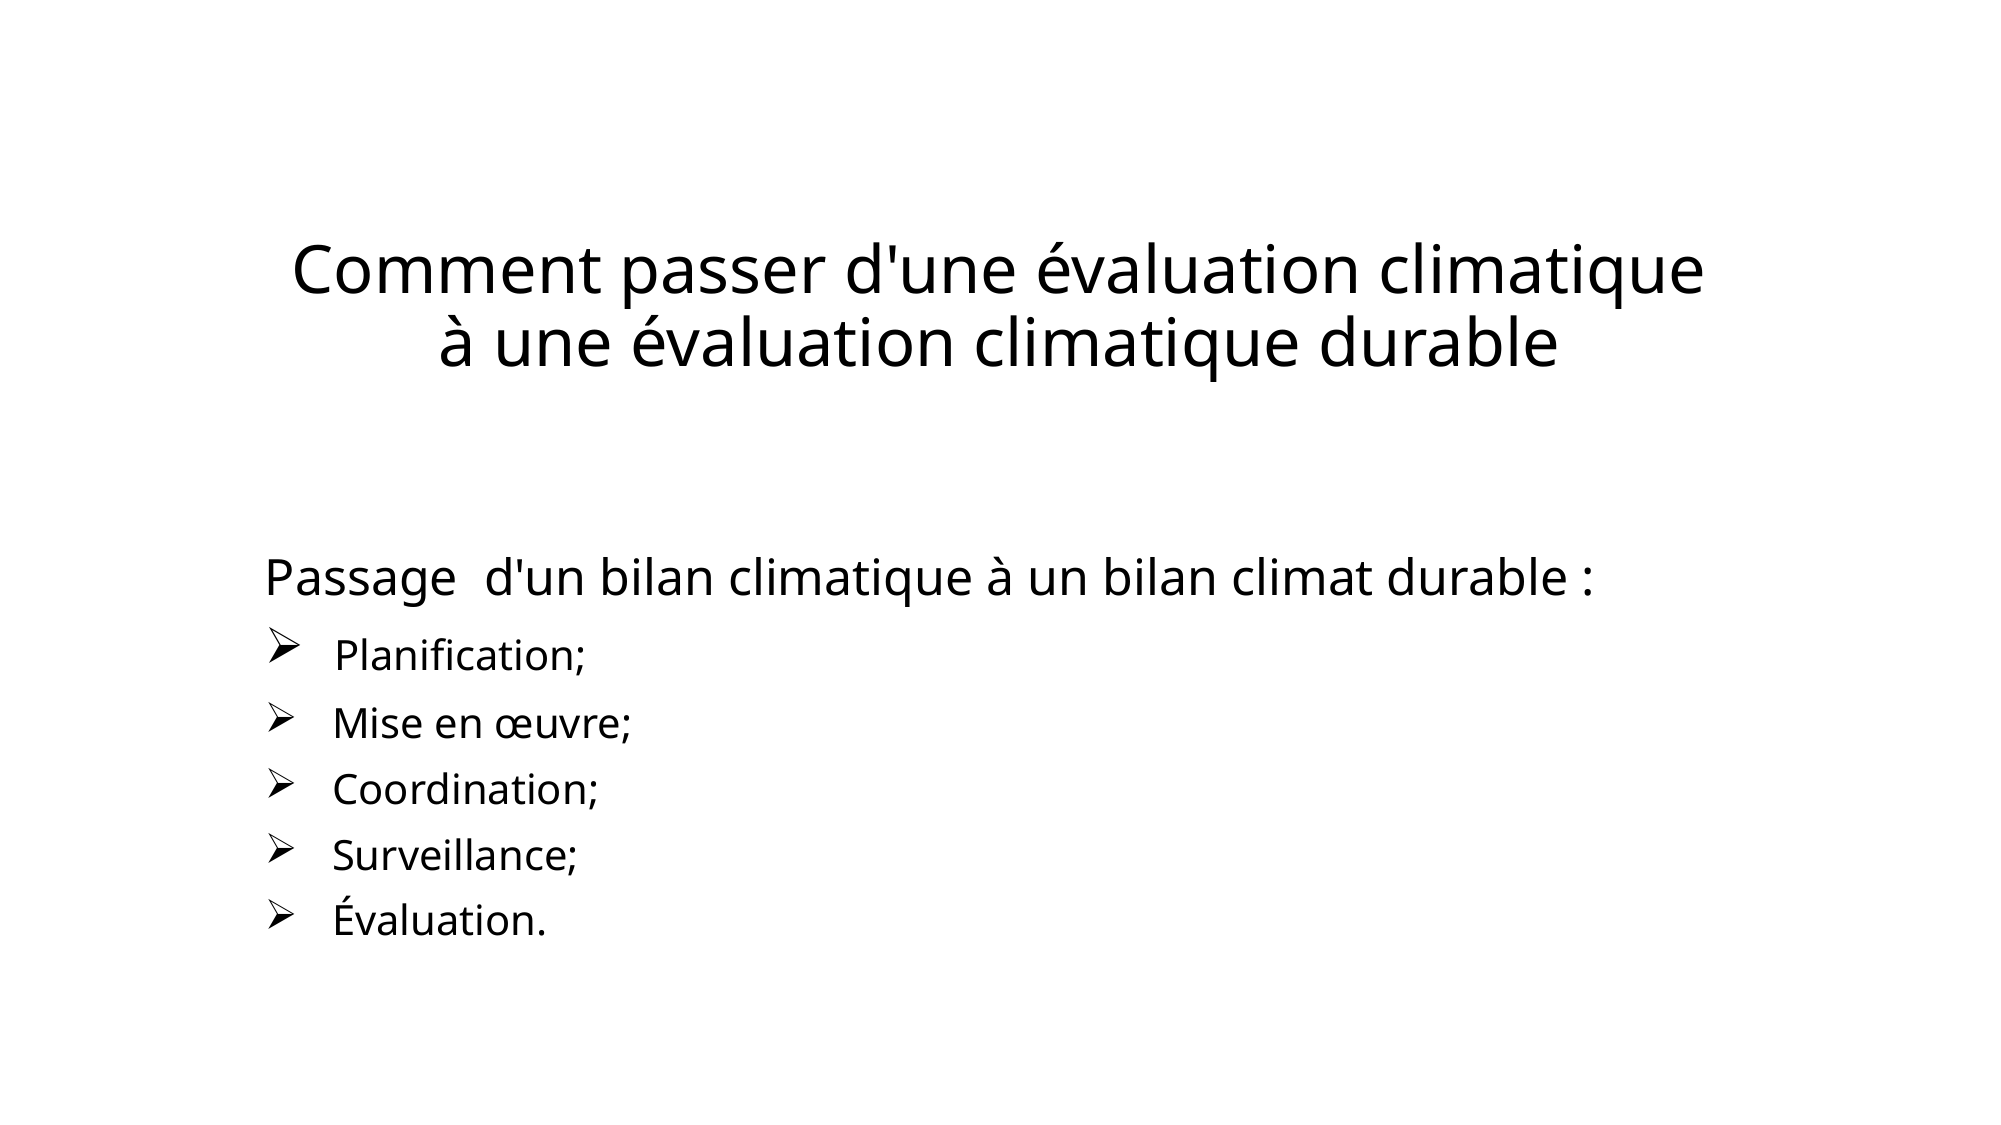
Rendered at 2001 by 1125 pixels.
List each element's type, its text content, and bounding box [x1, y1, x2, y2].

title Comment passer d'une évaluation climatique à une évaluation climatique durable [249, 184, 1750, 388]
subtitle Passage d'un bilan climatique à un bilan climat durable : Planification; Mise en œuvre; Coordination; Surveillance; Évaluation. [249, 464, 1750, 1032]
